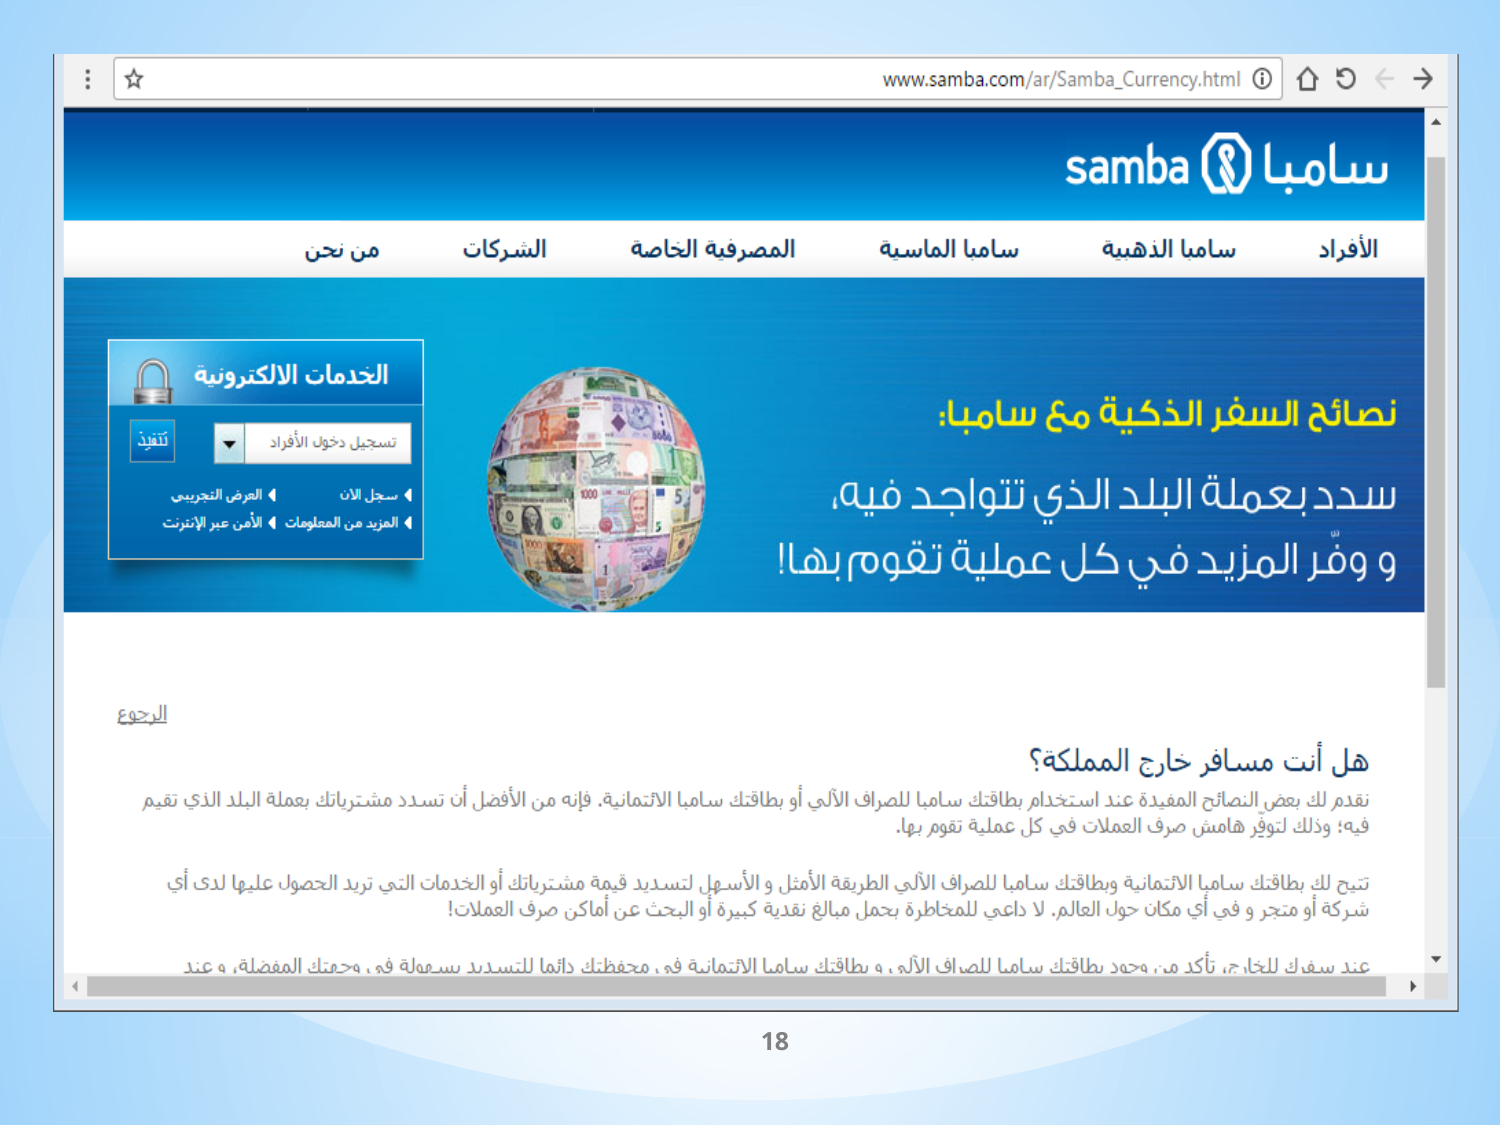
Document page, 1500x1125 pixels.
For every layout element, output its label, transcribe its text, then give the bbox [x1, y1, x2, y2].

slide_number 18 [624, 1020, 925, 1073]
picture [52, 54, 1459, 1012]
